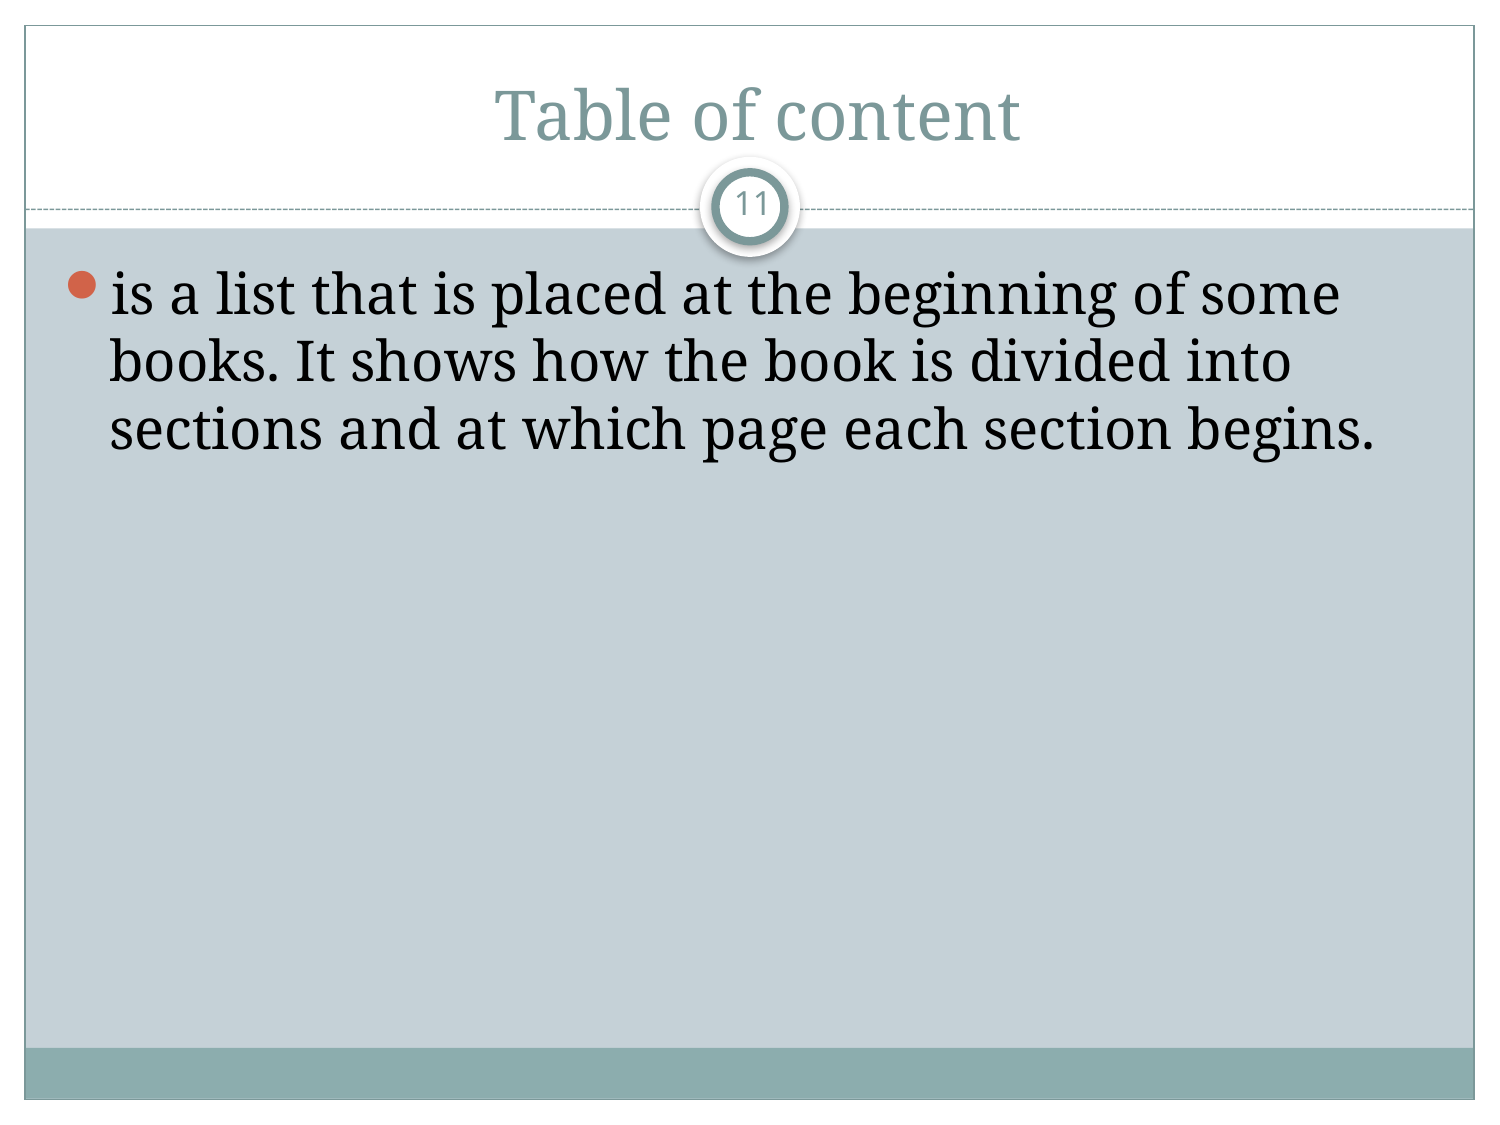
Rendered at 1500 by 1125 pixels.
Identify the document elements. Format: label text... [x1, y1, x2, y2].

list is a list that is placed at the beginning of some books. It shows how the book is divided into sections and at which page each section begins. [49, 250, 1445, 1001]
slide_number 11 [715, 168, 791, 241]
title Table of content [49, 37, 1450, 162]
